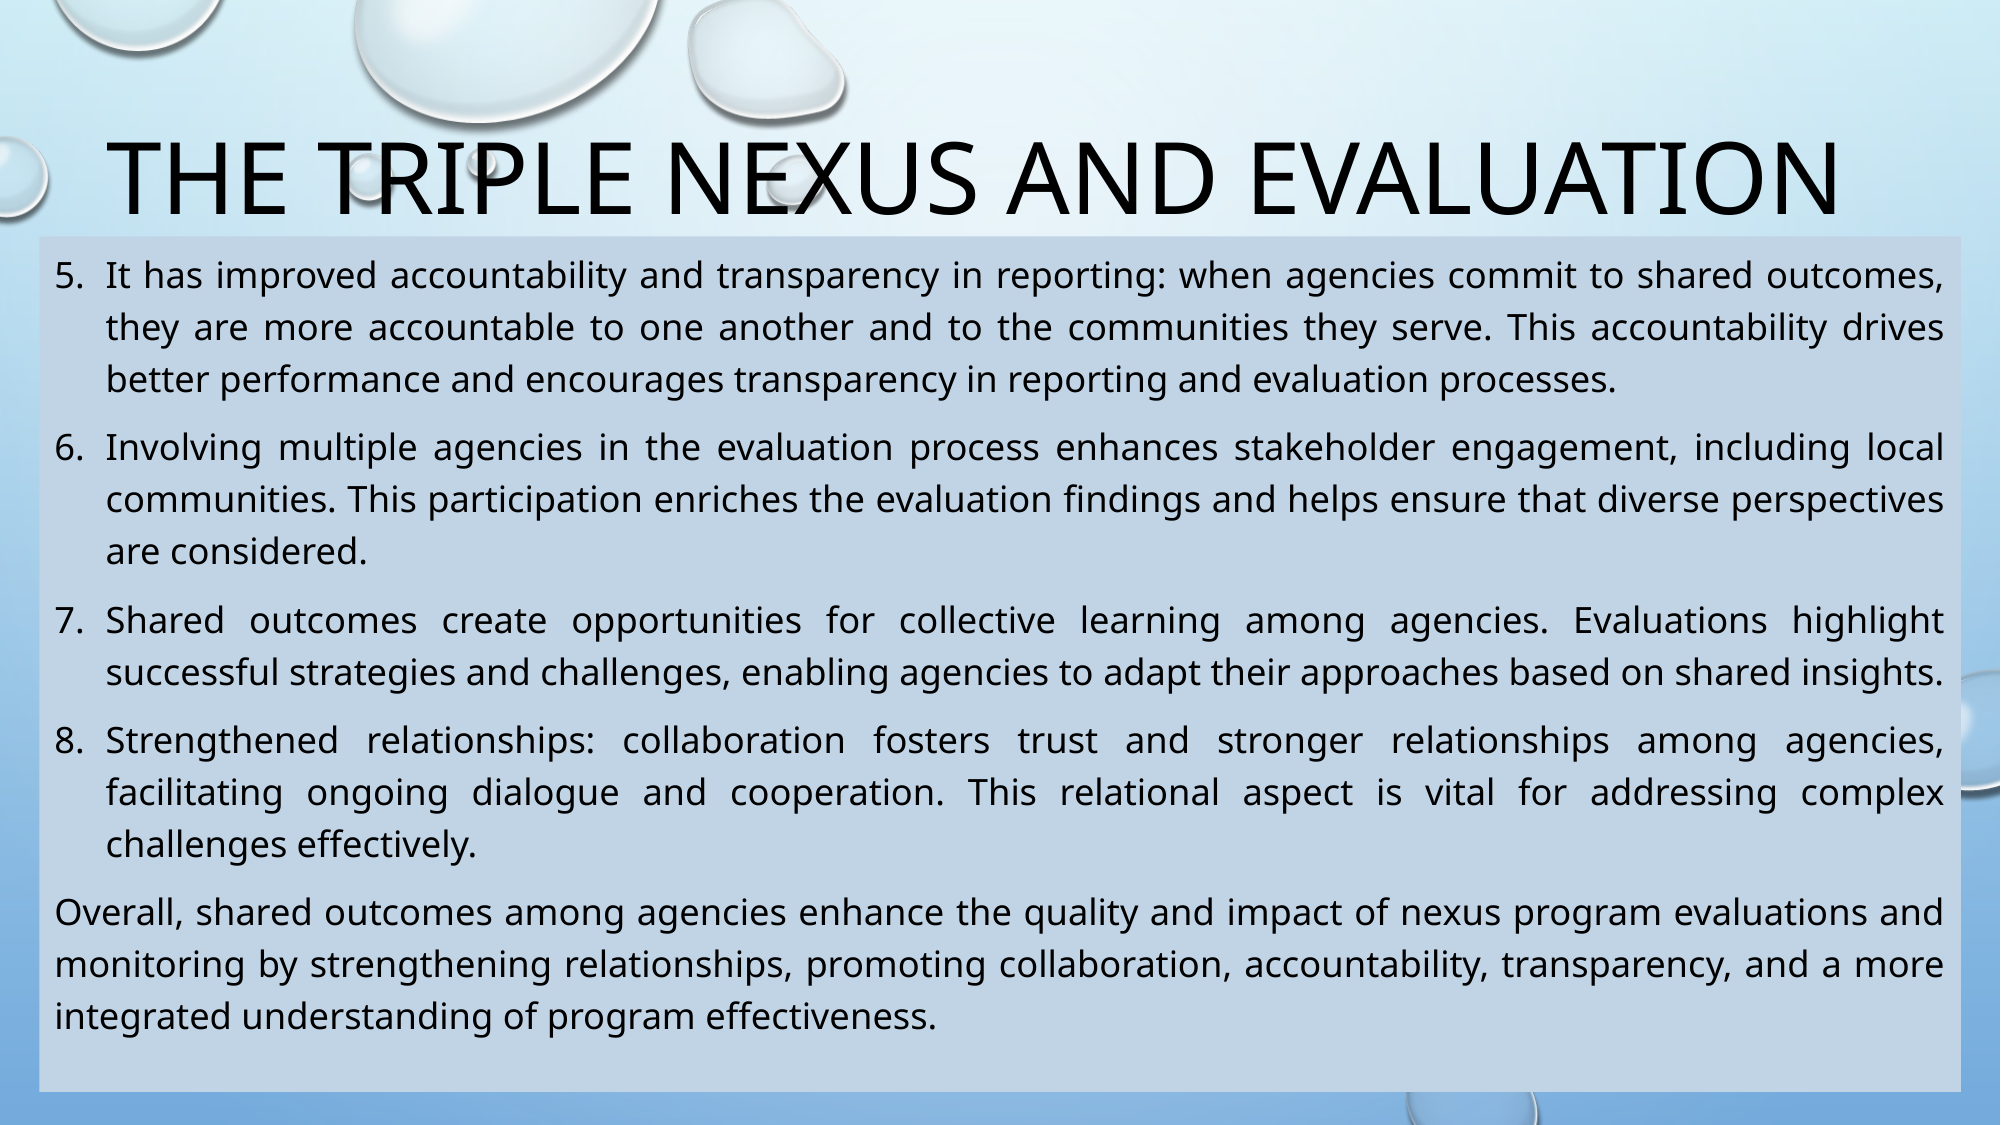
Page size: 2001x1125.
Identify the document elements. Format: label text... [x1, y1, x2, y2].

picture [0, 0, 2000, 1125]
subtitle It has improved accountability and transparency in reporting: when agencies commit to shared outcomes, they are more accountable to one another and to the communities they serve. This accountability drives better performance and encourages transparency in reporting and evaluation processes. Involving multiple agencies in the evaluation process enhances stakeholder engagement, including local communities. This participation enriches the evaluation findings and helps ensure that diverse perspectives are considered. Shared outcomes create opportunities for collective learning among agencies. Evaluations highlight successful strategies and challenges, enabling agencies to adapt their approaches based on shared insights. Strengthened relationships: collaboration fosters trust and stronger relationships among agencies, facilitating ongoing dialogue and cooperation. This relational aspect is vital for addressing complex challenges effectively. Overall, shared outcomes among agencies enhance the quality and impact of nexus program evaluations and monitoring by strengthening relationships, promoting collaboration, accountability, transparency, and a more integrated understanding of program effectiveness. [39, 236, 1961, 1092]
slide_number 14 [1724, 965, 1851, 1025]
title The triple nexus and evaluation [39, 118, 1939, 236]
